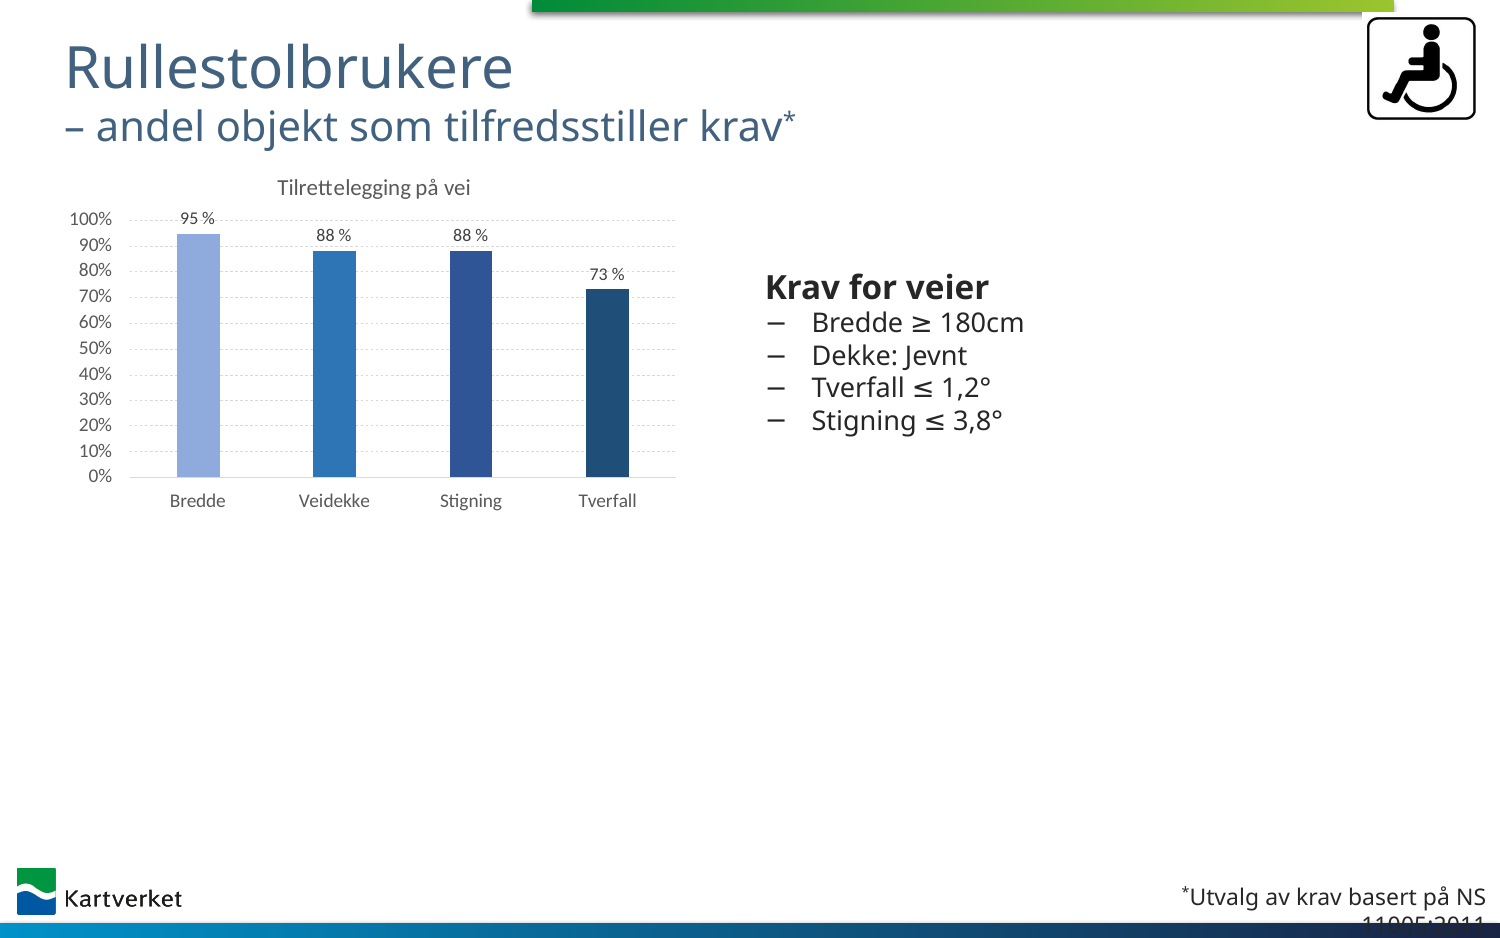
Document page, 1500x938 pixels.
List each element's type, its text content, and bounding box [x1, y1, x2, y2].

picture [1362, 12, 1481, 126]
text_box Rullestolbrukere – andel objekt som tilfredsstiller krav* [49, 25, 1431, 158]
picture [62, 166, 687, 519]
text_box Krav for veier Bredde ≥ 180cm Dekke: Jevnt Tverfall ≤ 1,2° Stigning ≤ 3,8° [750, 258, 1234, 444]
text_box *Utvalg av krav basert på NS 11005:2011 [1068, 873, 1500, 938]
